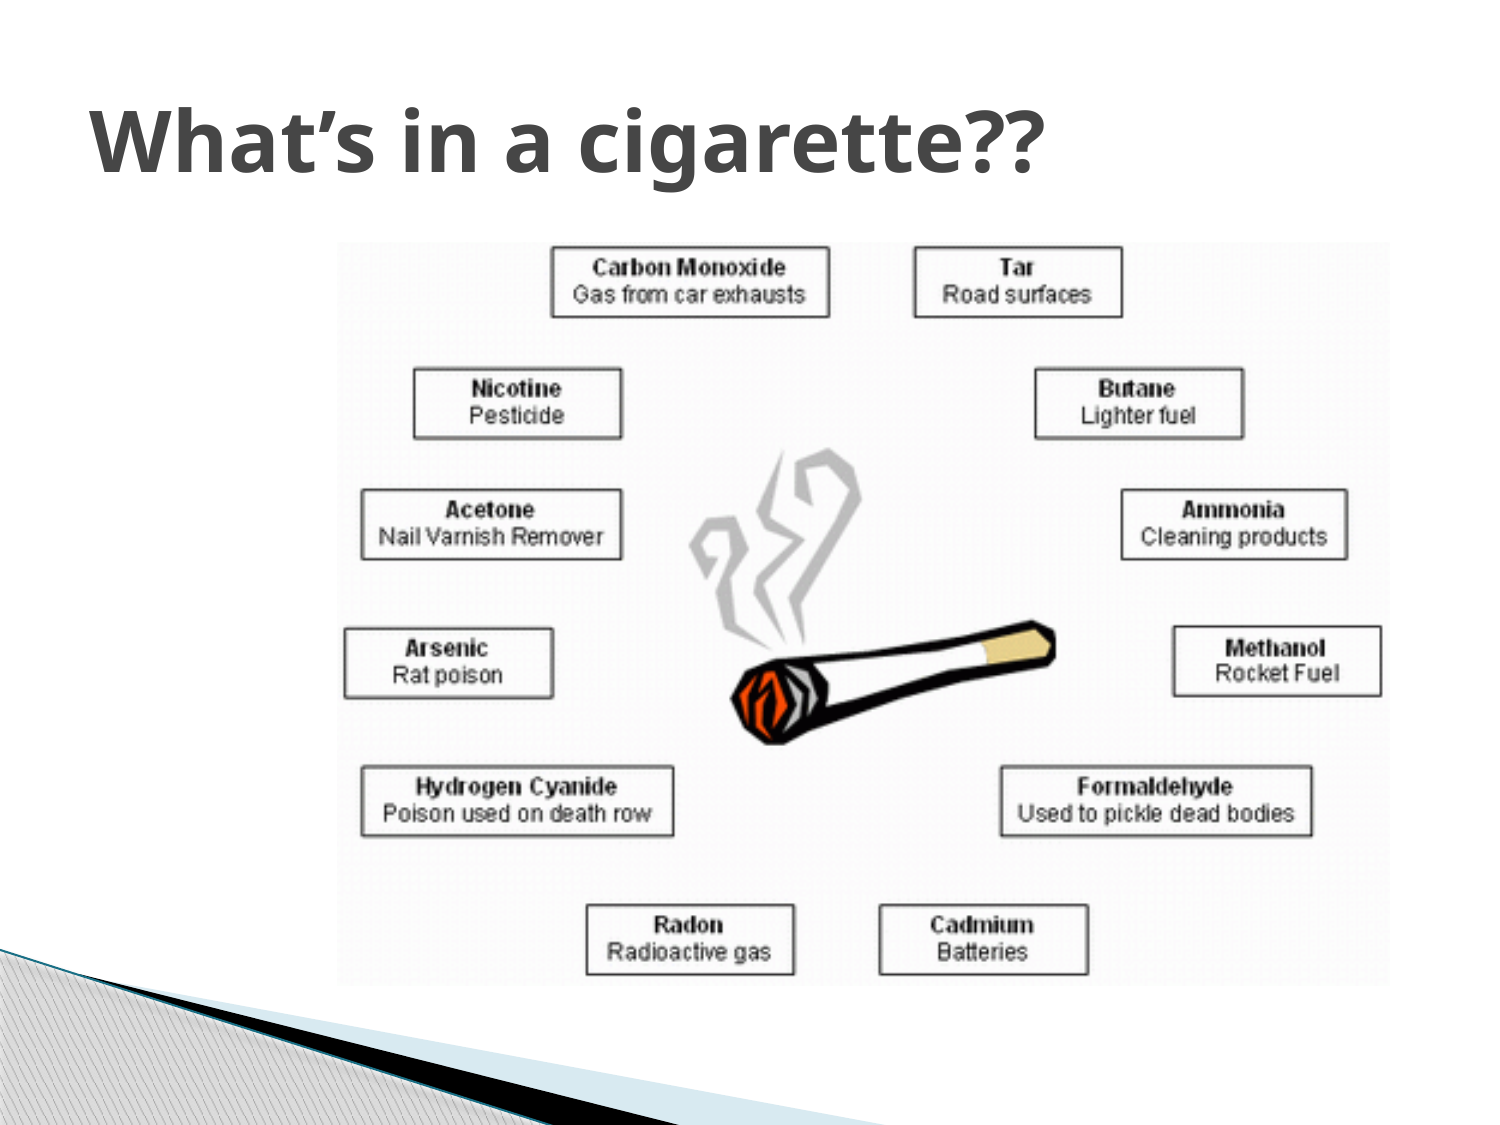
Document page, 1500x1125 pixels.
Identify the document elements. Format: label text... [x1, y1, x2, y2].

title What’s in a cigarette?? [75, 45, 1425, 233]
picture [337, 242, 1390, 986]
